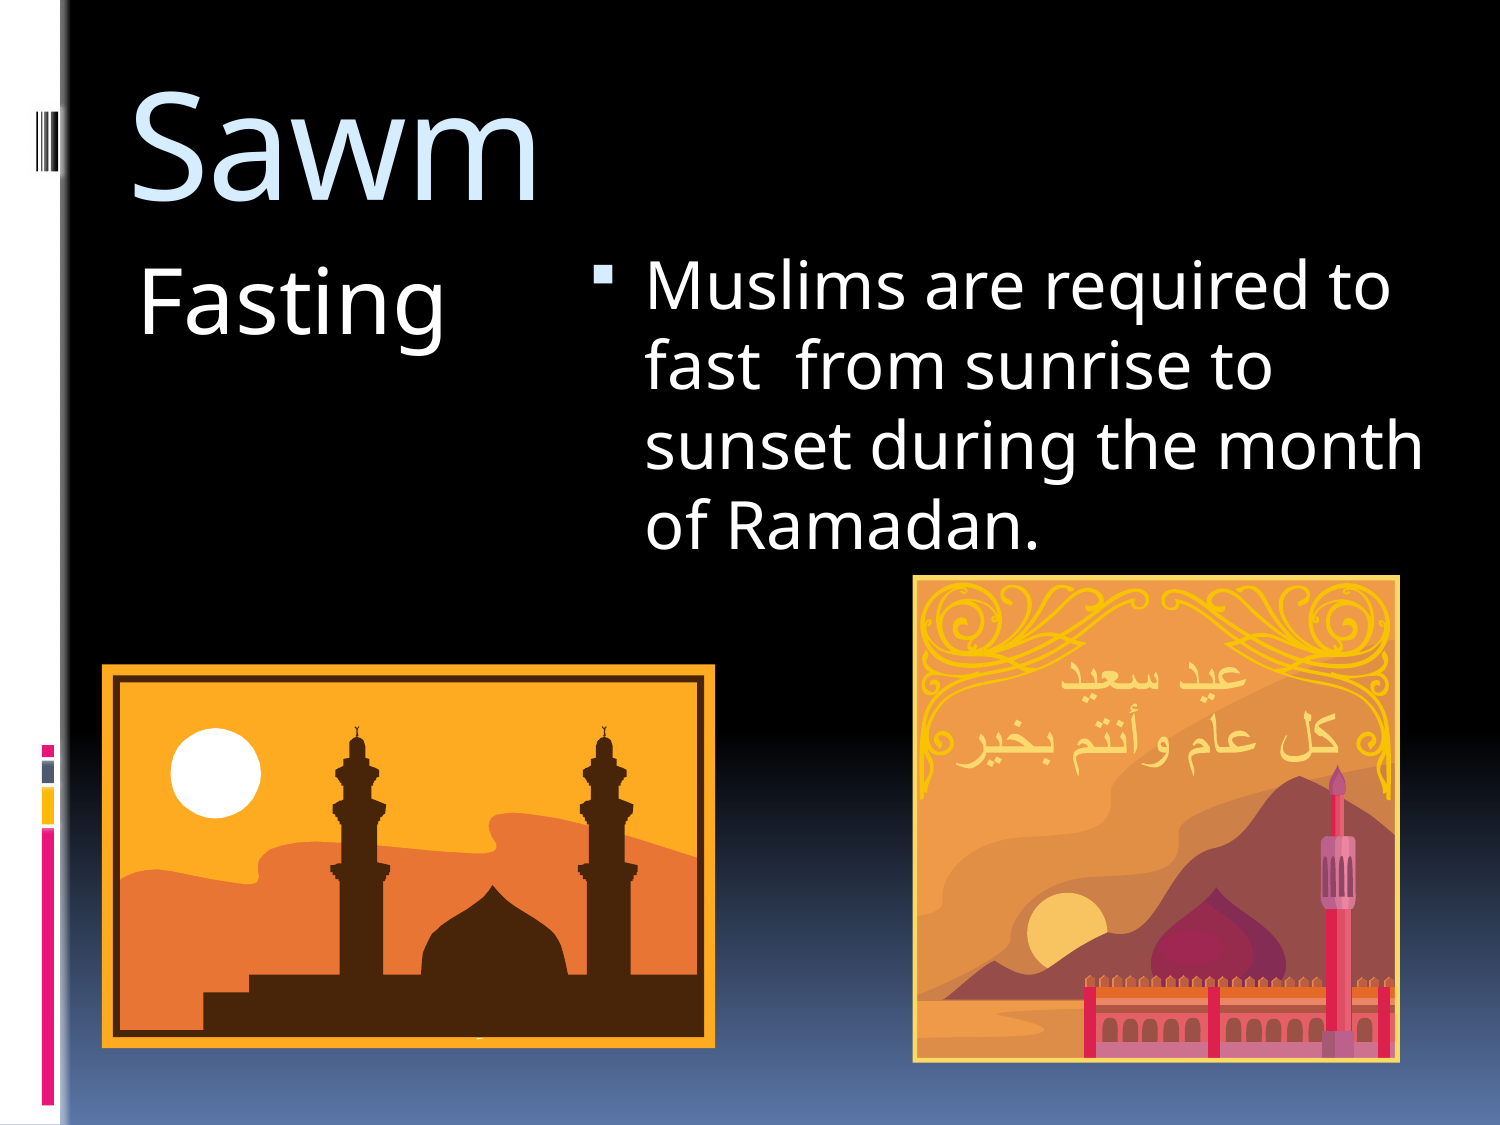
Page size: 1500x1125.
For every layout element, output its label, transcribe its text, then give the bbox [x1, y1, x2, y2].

title Sawm [112, 44, 1463, 236]
list Fasting [112, 235, 525, 653]
picture [912, 574, 1401, 1064]
list Muslims are required to fast from sunrise to sunset during the month of Ramadan. [562, 235, 1463, 986]
picture [99, 661, 718, 1051]
